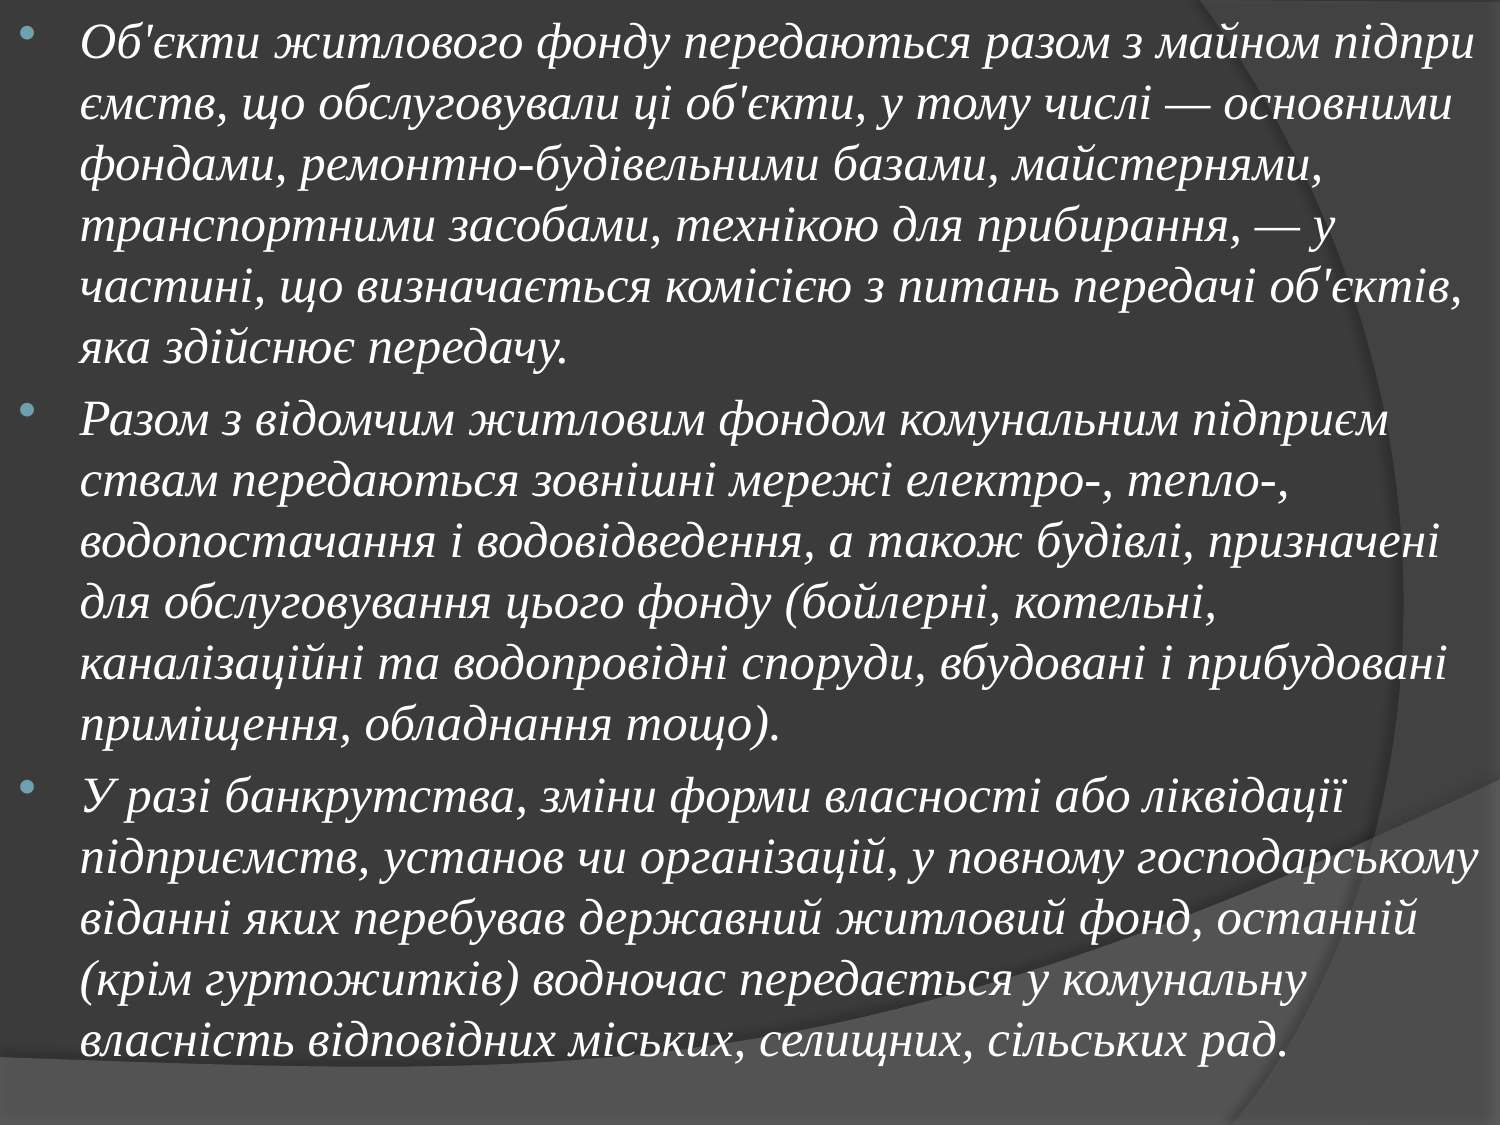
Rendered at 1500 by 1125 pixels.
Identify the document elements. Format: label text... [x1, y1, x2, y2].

list Об'єкти житлового фонду передаються разом з майном підпри­ємств, що обслуговували ці об'єкти, у тому числі — основними фон­дами, ремонтно-будівельними базами, майстернями, транспортними засобами, технікою для прибирання, — у частині, що визначається комісією з питань передачі об'єктів, яка здійснює передачу. Разом з відомчим житловим фондом комунальним підприєм­ствам передаються зовнішні мережі електро-, тепло-, водопостачан­ня і водовідведення, а також будівлі, призначені для обслуговування цього фонду (бойлерні, котельні, каналізаційні та водопровідні спо­руди, вбудовані і прибудовані приміщення, обладнання тощо). У разі банкрутства, зміни форми власності або ліквідації підпри­ємств, установ чи організацій, у повному господарському віданні яких перебував державний житловий фонд, останній (крім гурто­житків) водночас передається у комунальну власність відповідних міських, селищних, сільських рад. [0, 0, 1500, 1125]
